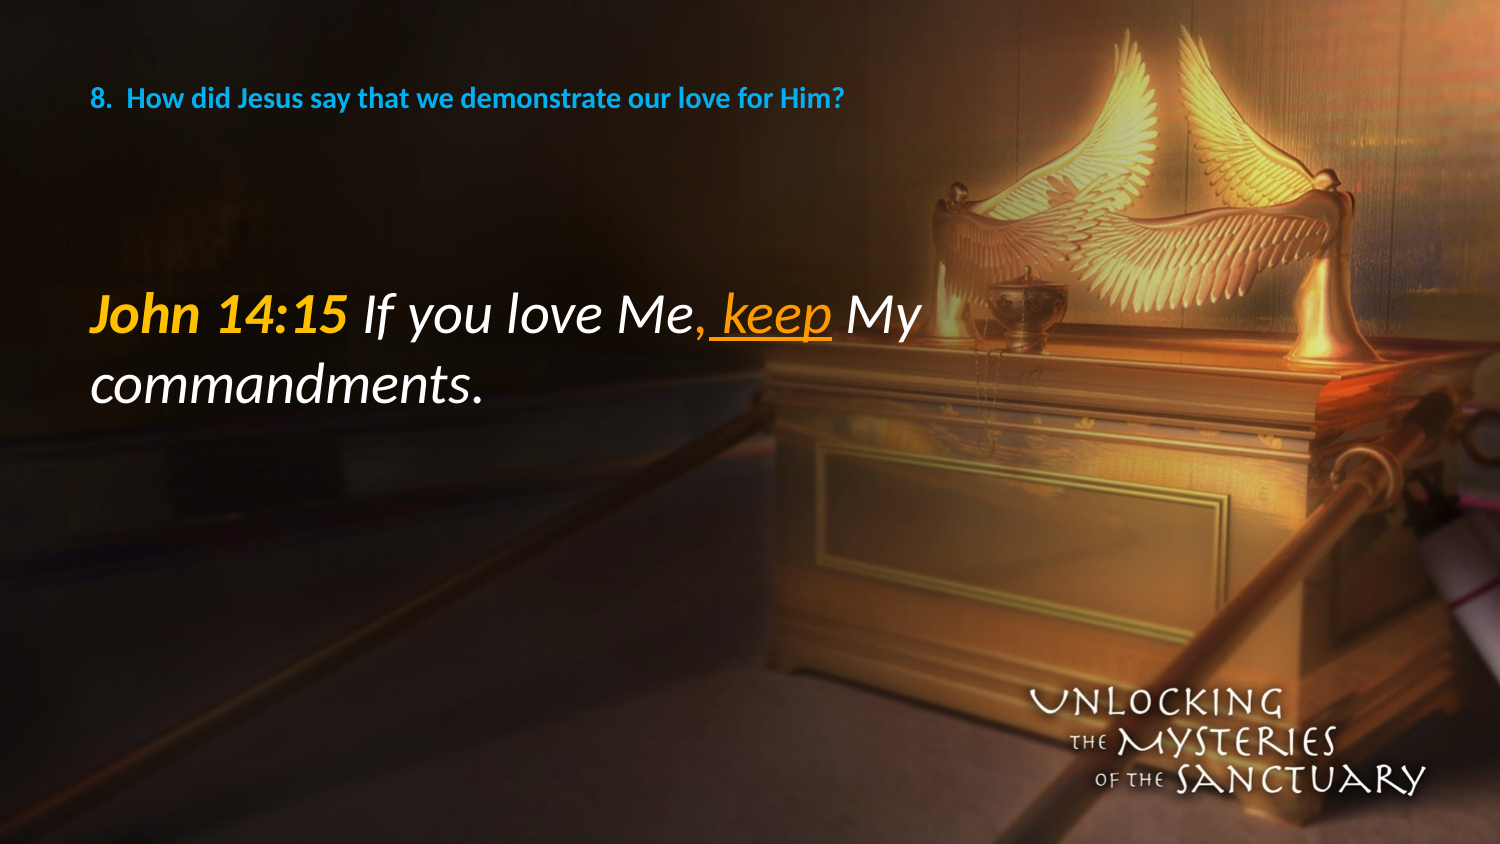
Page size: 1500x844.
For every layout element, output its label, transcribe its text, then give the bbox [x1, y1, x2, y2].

list John 14:15 If you love Me, keep My commandments. [75, 267, 983, 754]
title 8. How did Jesus say that we demonstrate our love for Him? [75, 33, 1425, 175]
picture [0, 0, 1500, 844]
